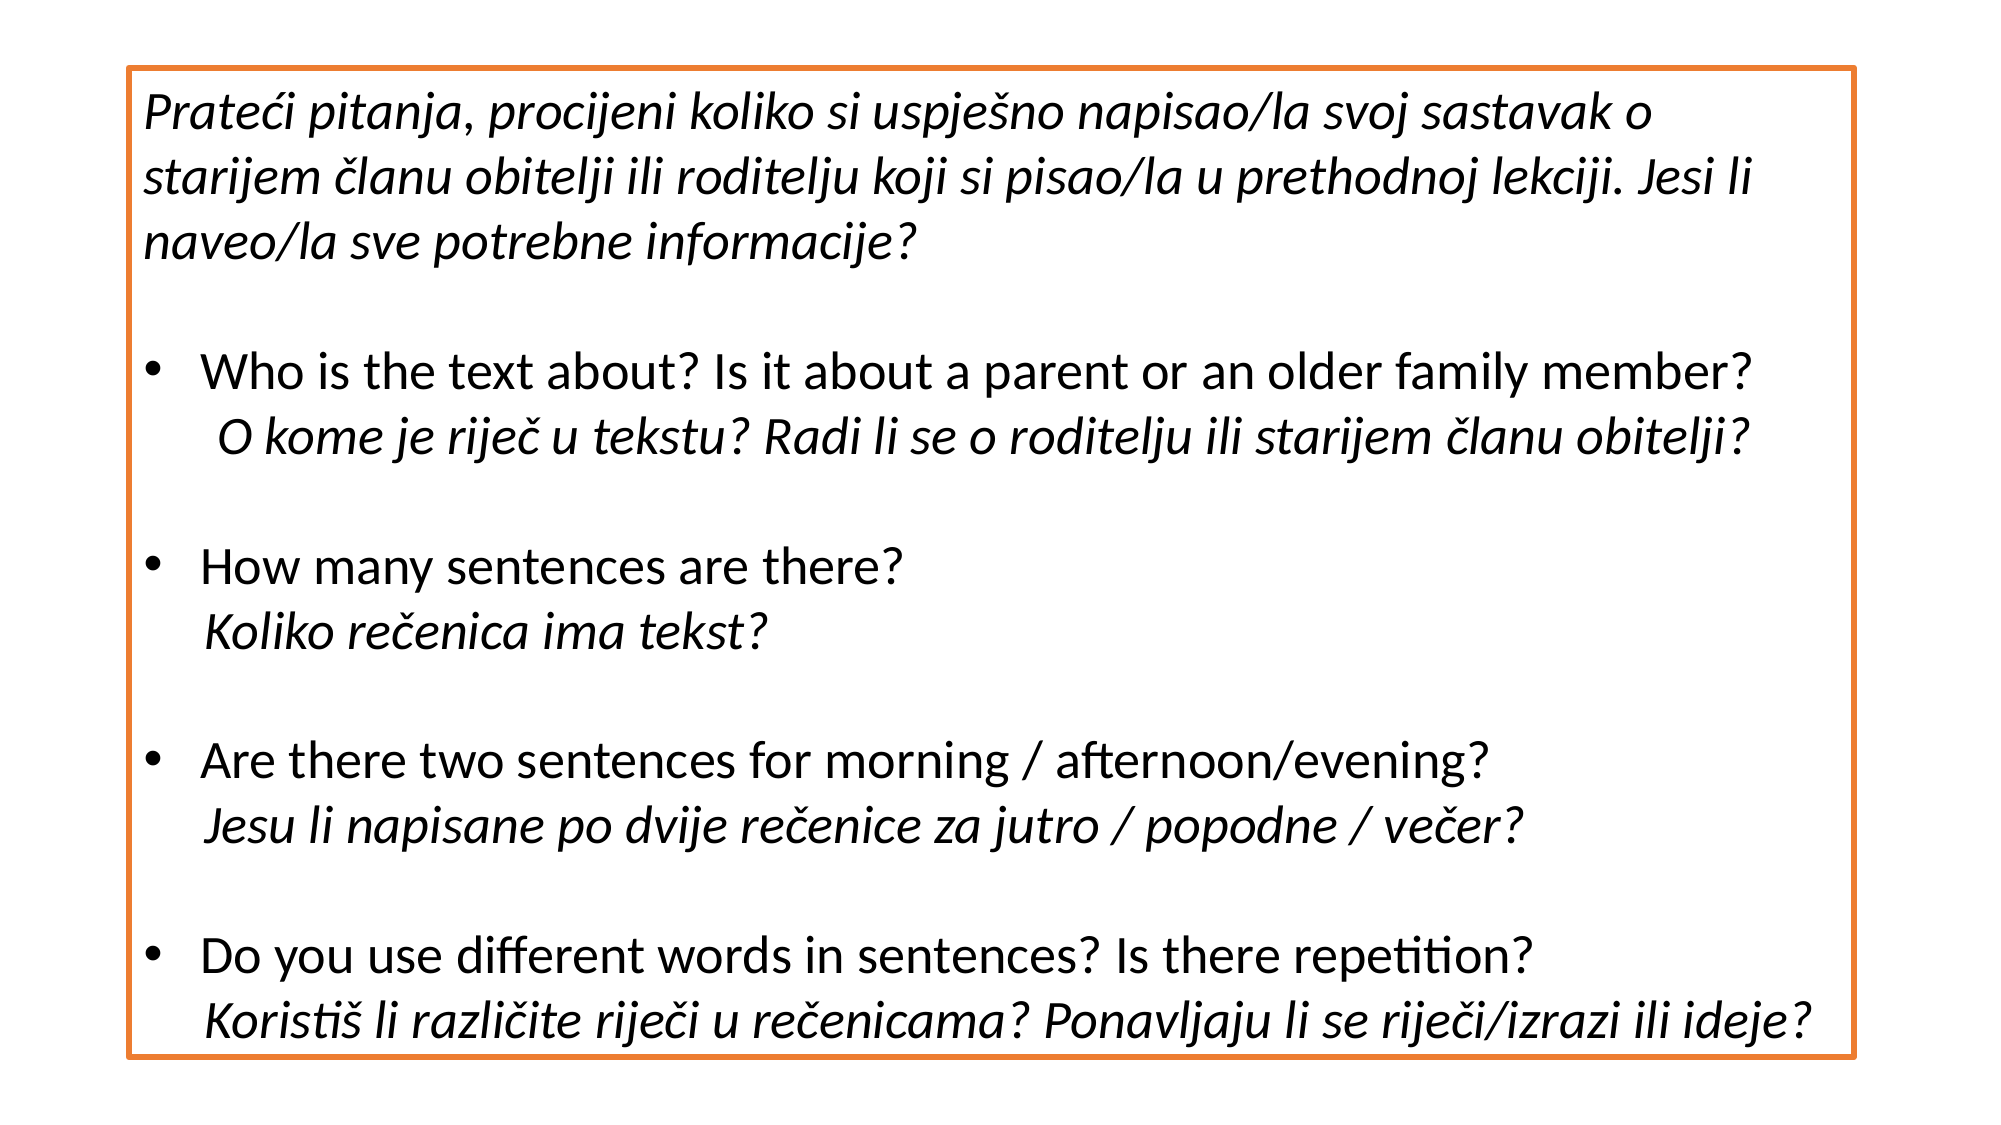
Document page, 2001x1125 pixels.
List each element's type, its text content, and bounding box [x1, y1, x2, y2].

text_box Prateći pitanja, procijeni koliko si uspješno napisao/la svoj sastavak o starijem članu obitelji ili roditelju koji si pisao/la u prethodnoj lekciji. Jesi li naveo/la sve potrebne informacije? Who is the text about? Is it about a parent or an older family member? O kome je riječ u tekstu? Radi li se o roditelju ili starijem članu obitelji? How many sentences are there? Koliko rečenica ima tekst? Are there two sentences for morning / afternoon/evening? Jesu li napisane po dvije rečenice za jutro / popodne / večer? Do you use different words in sentences? Is there repetition? Koristiš li različite riječi u rečenicama? Ponavljaju li se riječi/izrazi ili ideje? [128, 67, 1854, 1058]
